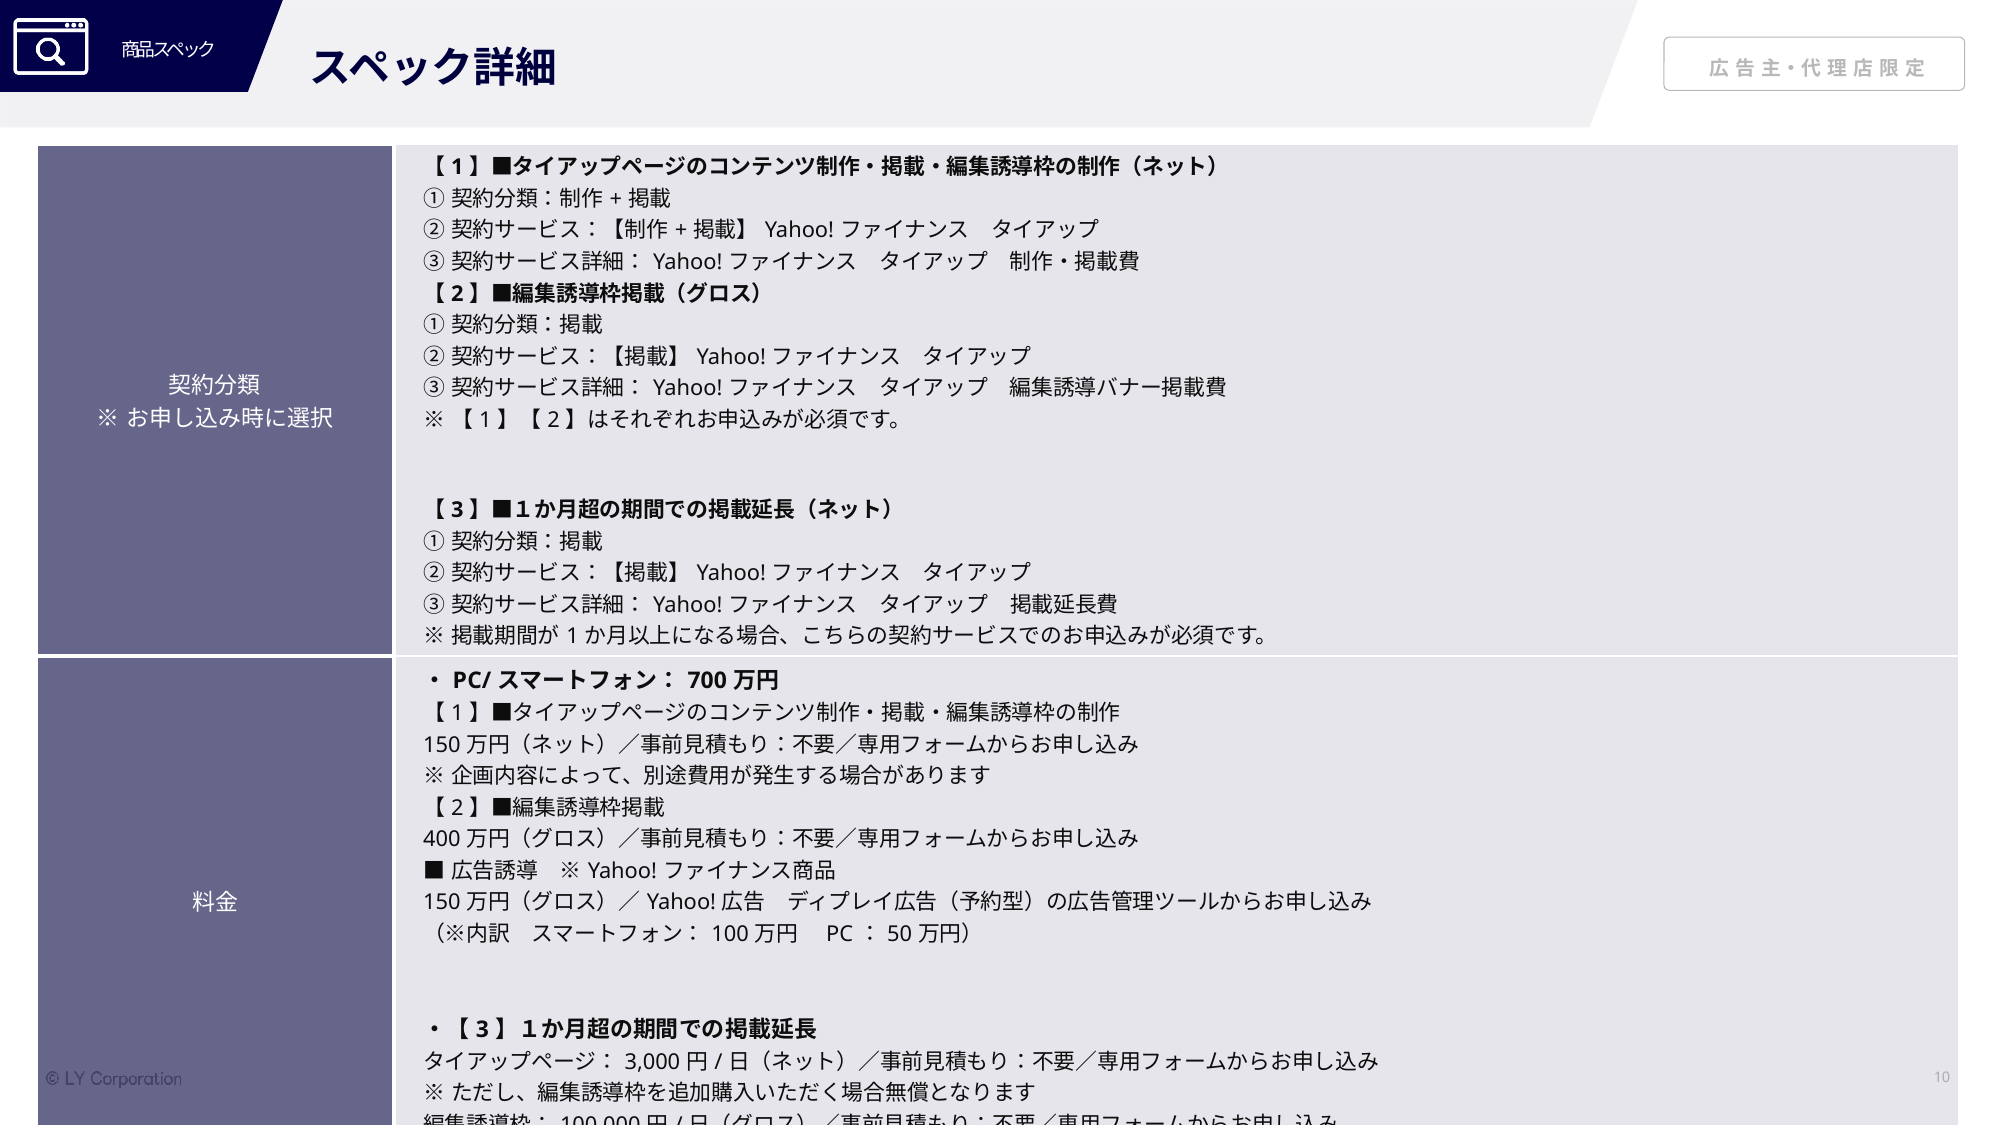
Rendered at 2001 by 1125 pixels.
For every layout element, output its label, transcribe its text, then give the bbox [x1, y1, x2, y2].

list スペック詳細 [309, 41, 1645, 97]
table_header 契約分類 ※お申し込み時に選択 [38, 146, 392, 654]
table_header 【1】■タイアップページのコンテンツ制作・掲載・編集誘導枠の制作（ネット） ①契約分類：制作+掲載 ②契約サービス：【制作+掲載】Yahoo!ファイナンス タイアップ ③契約サービス詳細：Yahoo!ファイナンス タイアップ 制作・掲載費 【2】■編集誘導枠掲載（グロス） ①契約分類：掲載 ②契約サービス：【掲載】Yahoo!ファイナンス タイアップ ③契約サービス詳細：Yahoo!ファイナンス タイアップ 編集誘導バナー掲載費 ※【1】【2】はそれぞれお申込みが必須です。 【3】■１か月超の期間での掲載延長（ネット） ①契約分類：掲載 ②契約サービス：【掲載】Yahoo!ファイナンス タイアップ ③契約サービス詳細：Yahoo!ファイナンス タイアップ 掲載延長費 ※掲載期間が1か月以上になる場合、こちらの契約サービスでのお申込みが必須です。 [396, 145, 1958, 655]
list 商品スペック [97, 13, 240, 81]
picture [9, 5, 92, 87]
table_cell ・PC/スマートフォン：700万円 【1】■タイアップページのコンテンツ制作・掲載・編集誘導枠の制作 150万円（ネット）／事前見積もり：不要／専用フォームからお申し込み ※企画内容によって、別途費用が発生する場合があります 【2】■編集誘導枠掲載 400万円（グロス）／事前見積もり：不要／専用フォームからお申し込み ■広告誘導 ※Yahoo!ファイナンス商品 150万円（グロス）／Yahoo!広告 ディプレイ広告（予約型）の広告管理ツールからお申し込み （※内訳 スマートフォン：100万円 PC：50万円） ・【3】１か月超の期間での掲載延長 タイアップページ：3,000円/日（ネット）／事前見積もり：不要／専用フォームからお申し込み ※ただし、編集誘導枠を追加購入いただく場合無償となります 編集誘導枠：100,000円/日（グロス）／事前見積もり：不要／専用フォームからお申し込み [396, 657, 1958, 1125]
table_cell 料金 [38, 658, 392, 1125]
